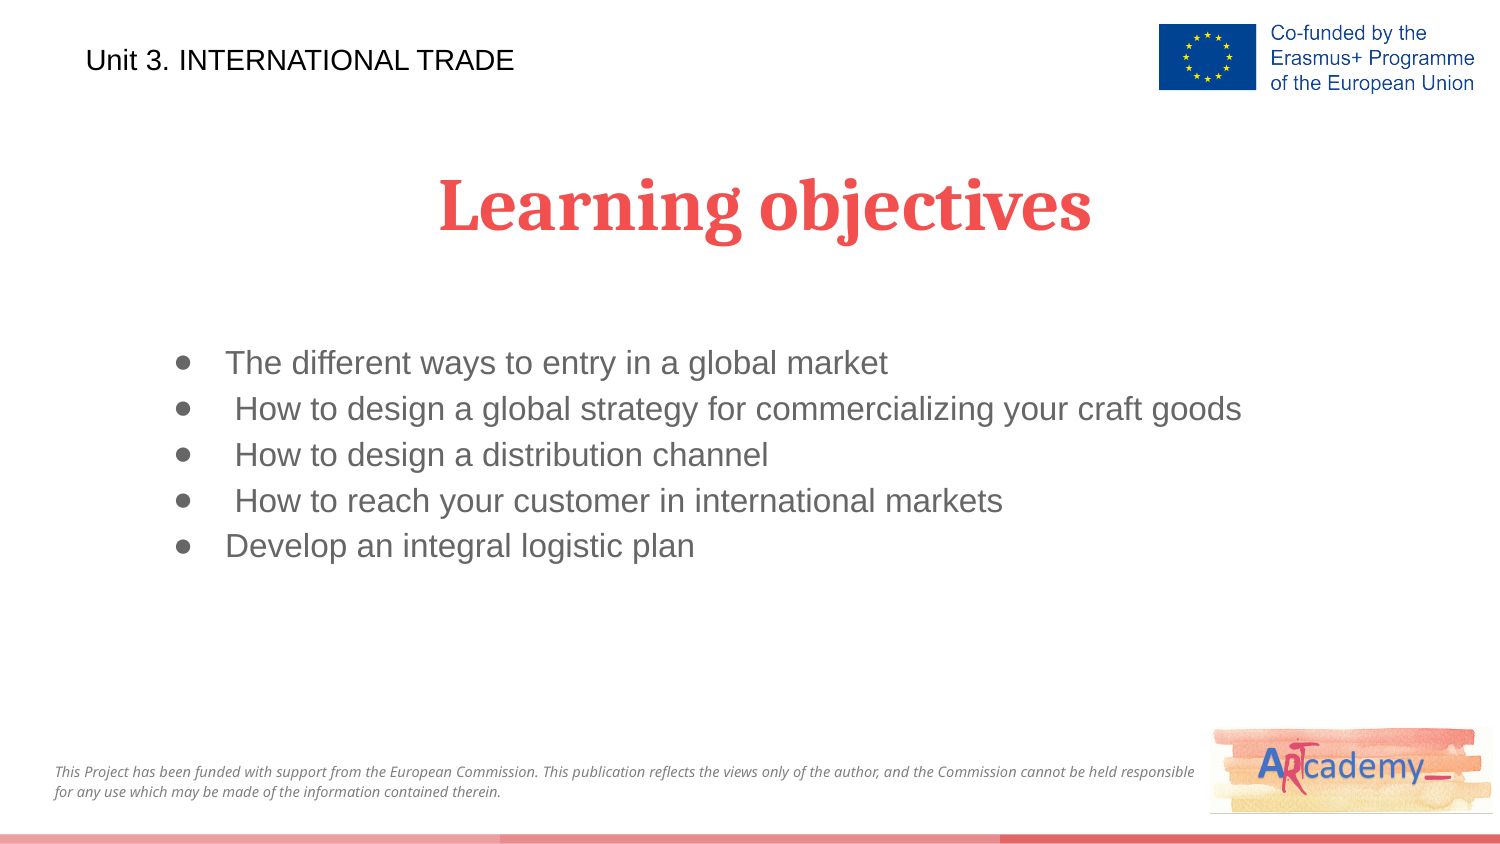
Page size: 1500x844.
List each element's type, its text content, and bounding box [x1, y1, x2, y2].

title Learning objectives [180, 53, 1352, 261]
text_box Unit 3. INTERNATIONAL TRADE [70, 33, 750, 84]
text_box This Project has been funded with support from the European Commission. This publication reflects the views only of the author, and the Commission cannot be held responsible for any use which may be made of the information contained therein. [39, 754, 1205, 799]
list The different ways to entry in a global market How to design a global strategy for commercializing your craft goods How to design a distribution channel How to reach your customer in international markets Develop an integral logistic plan [135, 320, 1385, 683]
picture [1158, 24, 1474, 94]
picture [1210, 709, 1493, 844]
